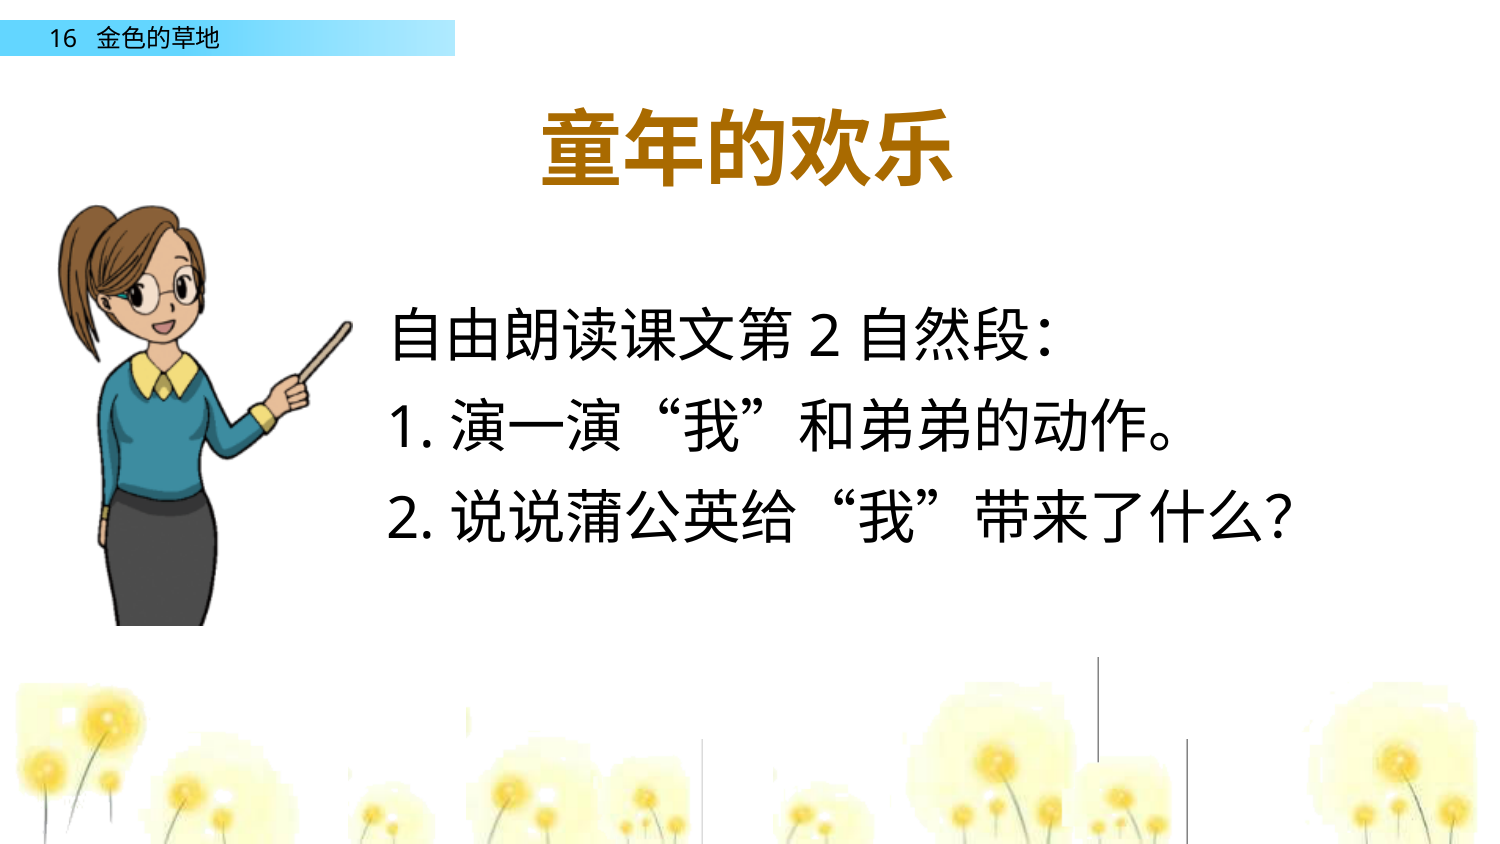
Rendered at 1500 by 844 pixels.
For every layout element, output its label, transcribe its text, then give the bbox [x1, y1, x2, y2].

picture [57, 203, 353, 627]
picture [1222, 657, 1500, 844]
text_box 童年的欢乐 [524, 88, 1044, 204]
text_box 自由朗读课文第2自然段： 1.演一演“我”和弟弟的动作。 2.说说蒲公英给“我”带来了什么？ [371, 269, 1483, 558]
picture [0, 657, 1188, 844]
